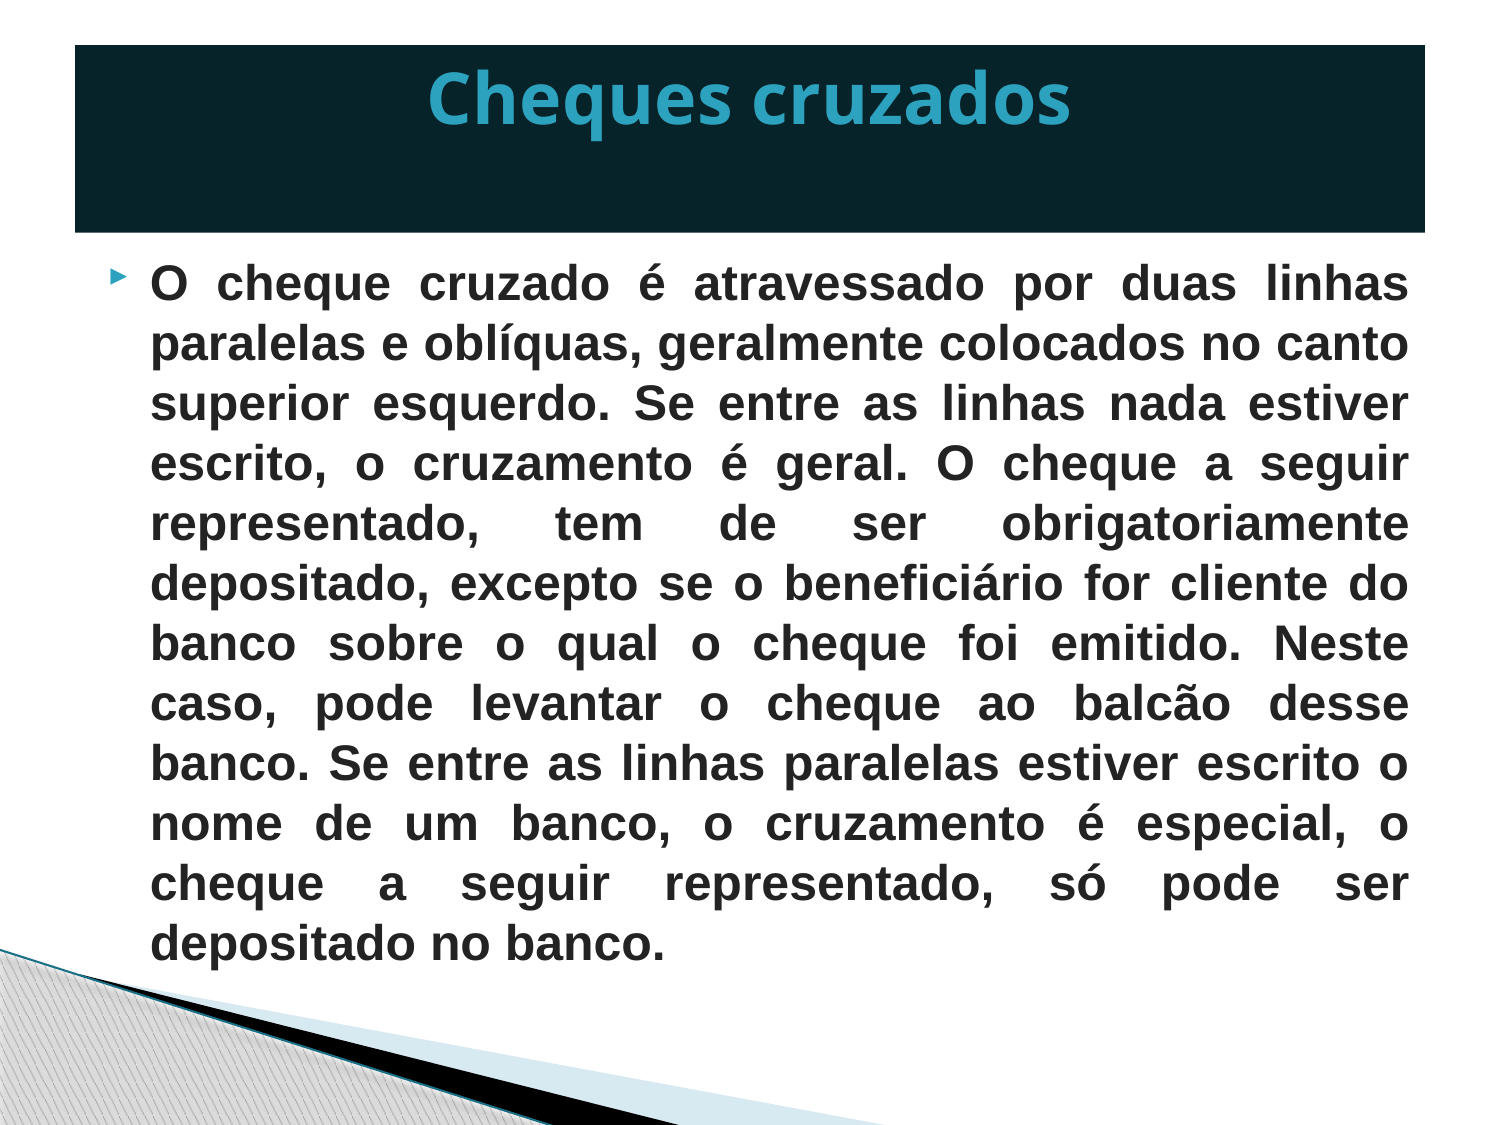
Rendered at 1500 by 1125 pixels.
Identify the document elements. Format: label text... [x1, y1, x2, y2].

list O cheque cruzado é atravessado por duas linhas paralelas e oblíquas, geralmente colocados no canto superior esquerdo. Se entre as linhas nada estiver escrito, o cruzamento é geral. O cheque a seguir representado, tem de ser obrigatoriamente depositado, excepto se o beneficiário for cliente do banco sobre o qual o cheque foi emitido. Neste caso, pode levantar o cheque ao balcão desse banco. Se entre as linhas paralelas estiver escrito o nome de um banco, o cruzamento é especial, o cheque a seguir representado, só pode ser depositado no banco. [75, 243, 1425, 986]
title Cheques cruzados [75, 45, 1425, 233]
